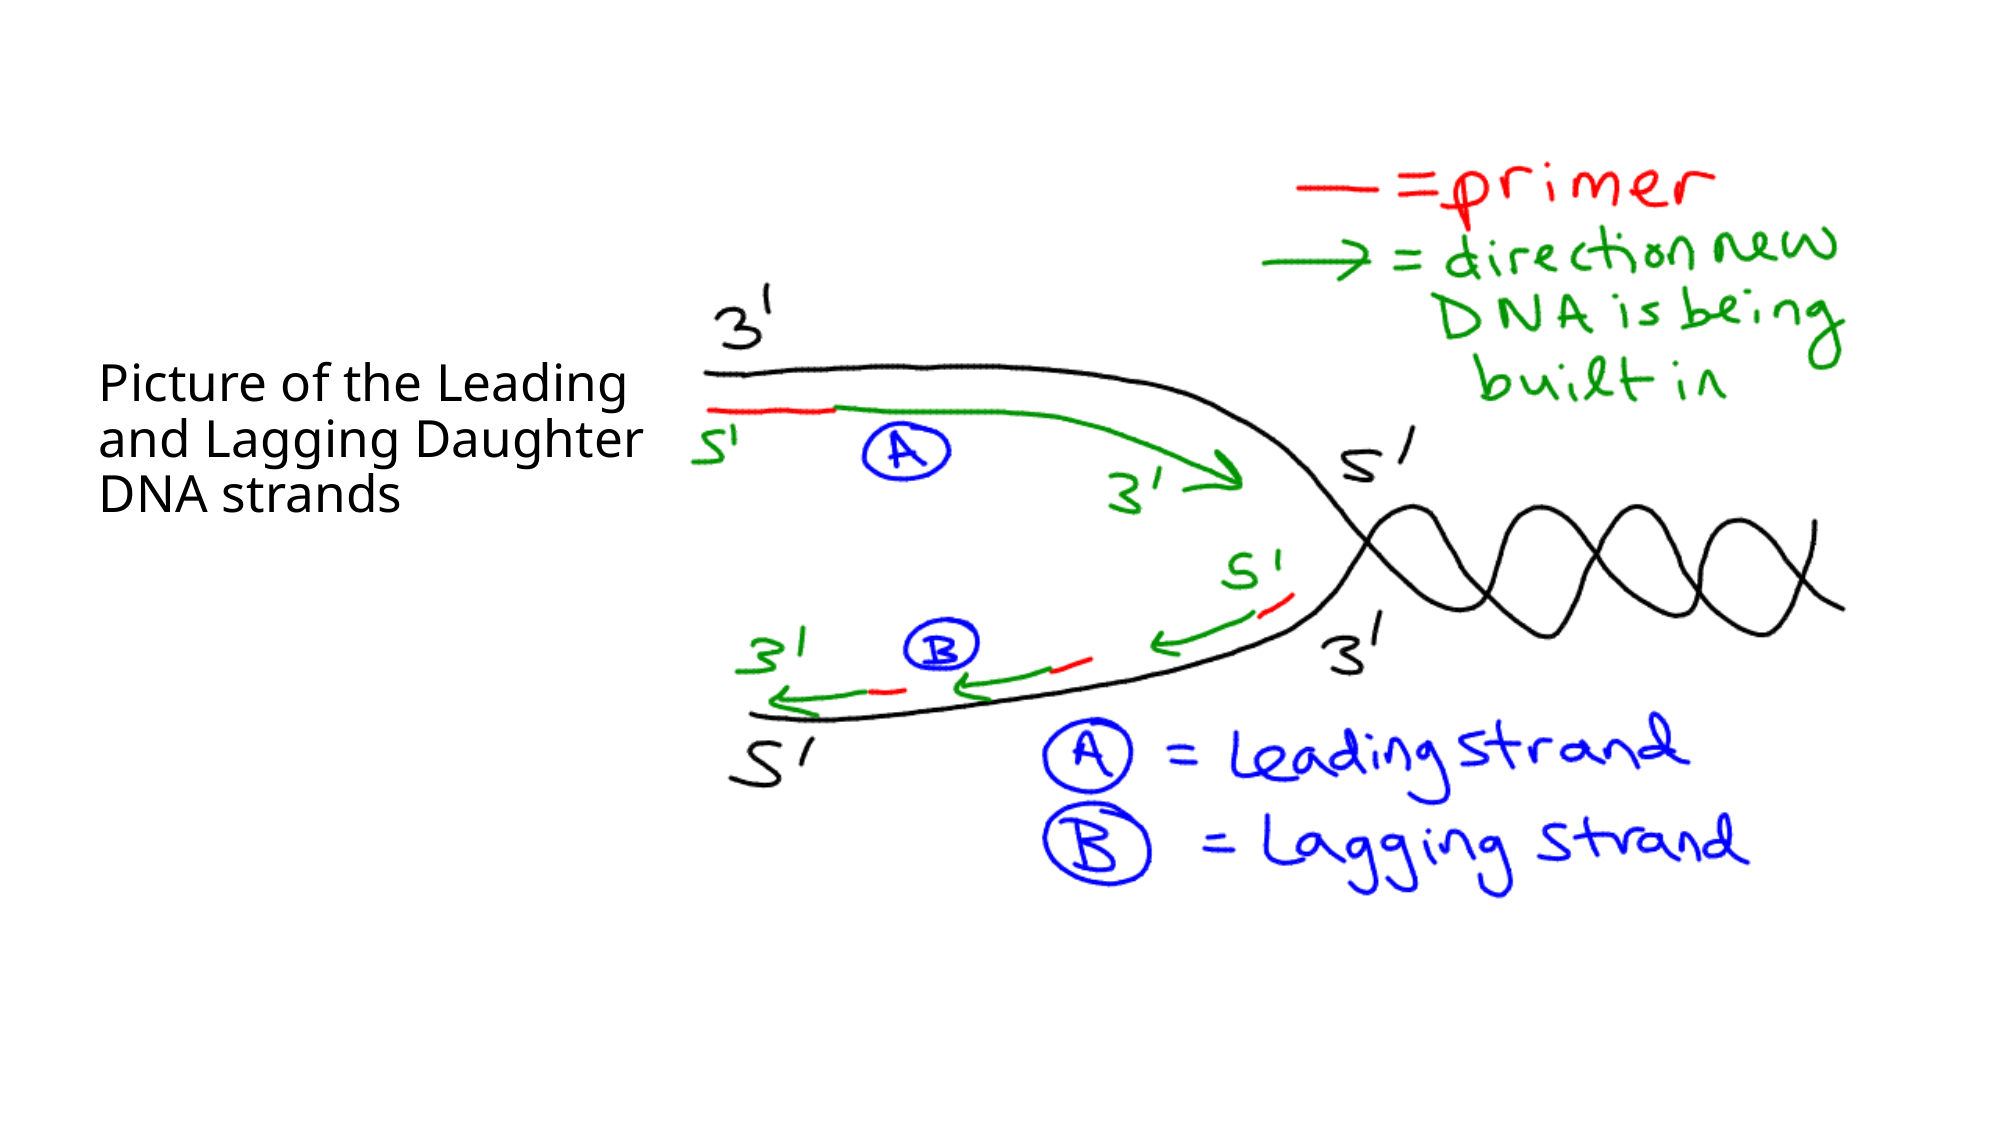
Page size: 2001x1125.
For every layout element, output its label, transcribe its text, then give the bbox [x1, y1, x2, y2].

picture [674, 129, 1865, 905]
title Picture of the Leading and Lagging Daughter DNA strands [83, 332, 674, 550]
